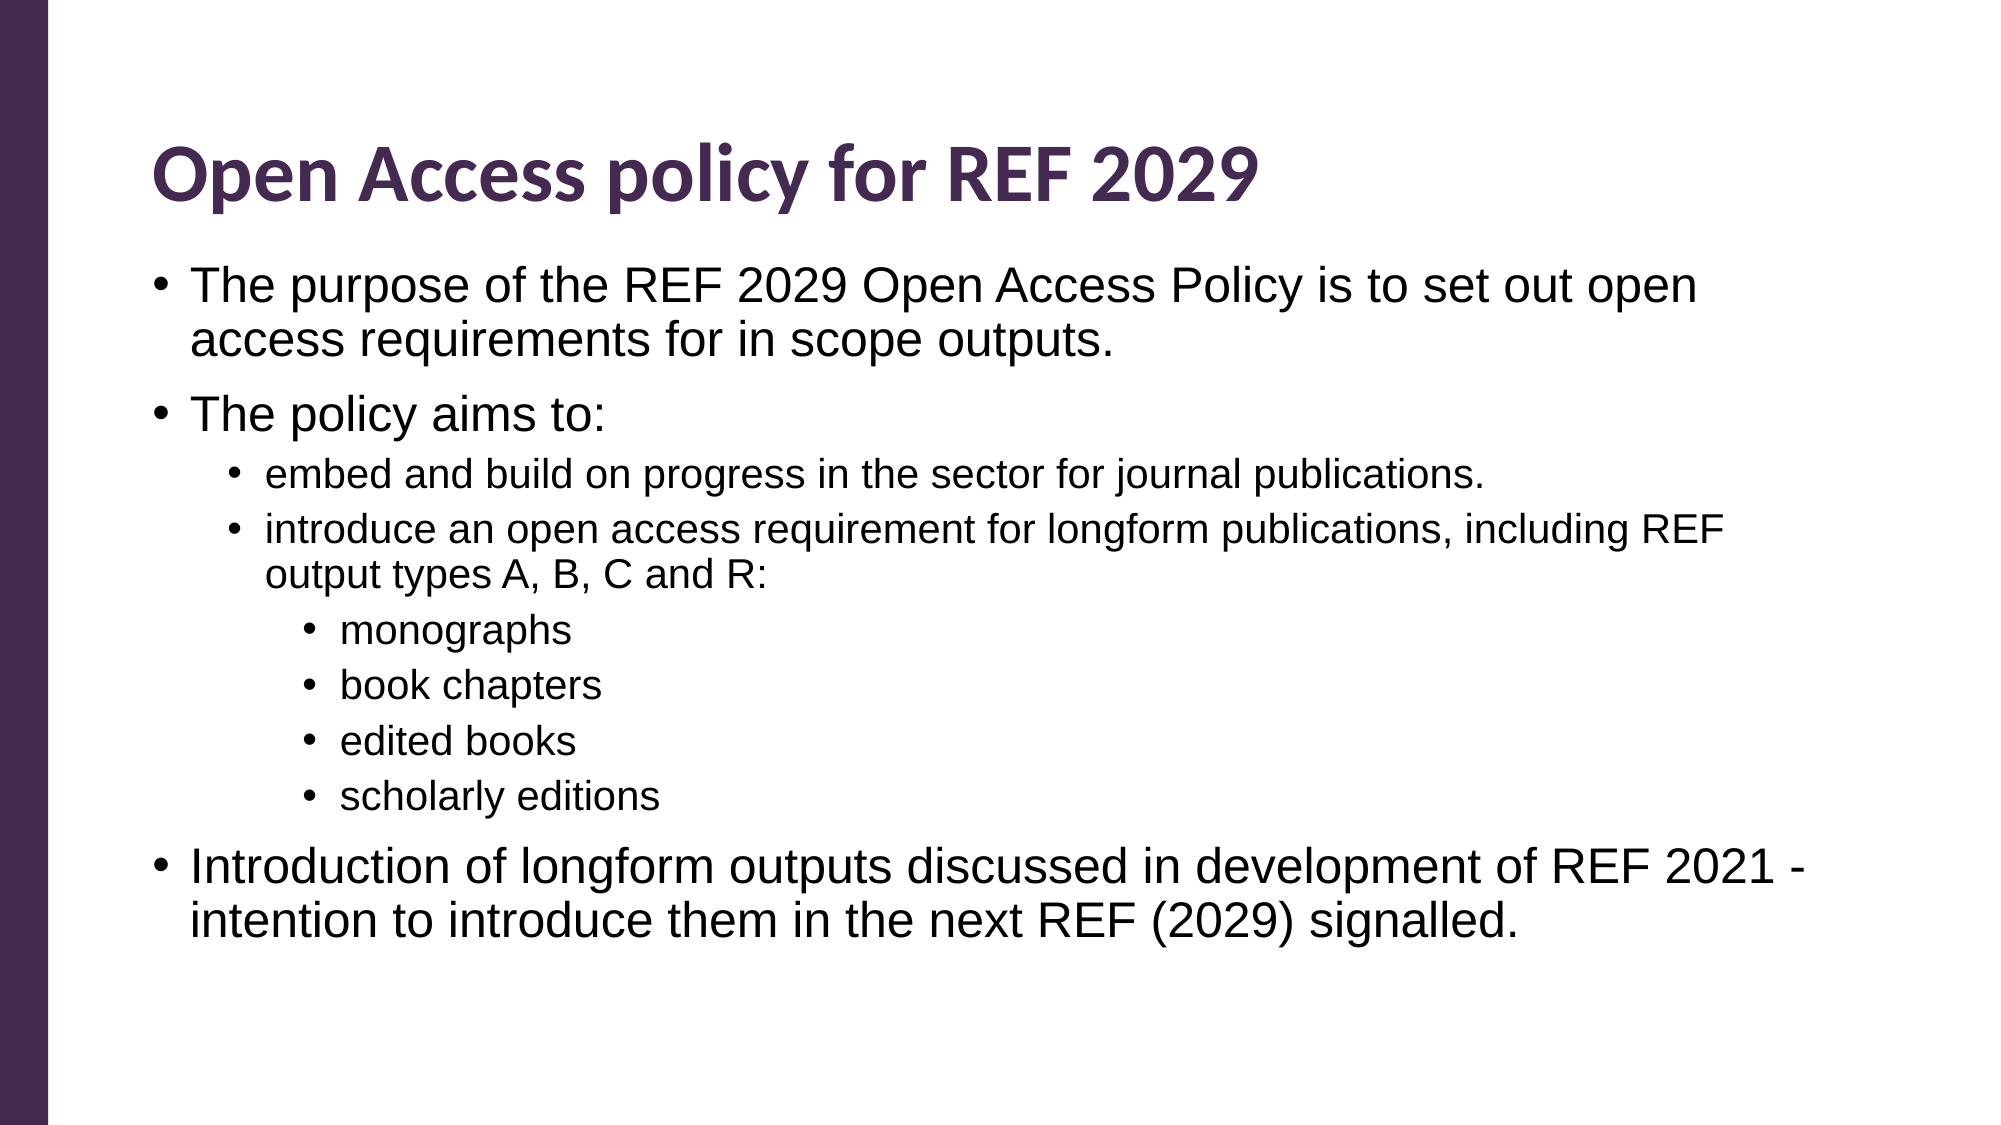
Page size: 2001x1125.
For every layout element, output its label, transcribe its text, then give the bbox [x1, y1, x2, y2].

title Open Access policy for REF 2029 [137, 59, 1863, 251]
list The purpose of the REF 2029 Open Access Policy is to set out open access requirements for in scope outputs. The policy aims to: embed and build on progress in the sector for journal publications. introduce an open access requirement for longform publications, including REF output types A, B, C and R: monographs book chapters edited books scholarly editions Introduction of longform outputs discussed in development of REF 2021 - intention to introduce them in the next REF (2029) signalled. [137, 251, 1863, 1014]
text_box [0, 0, 49, 1125]
